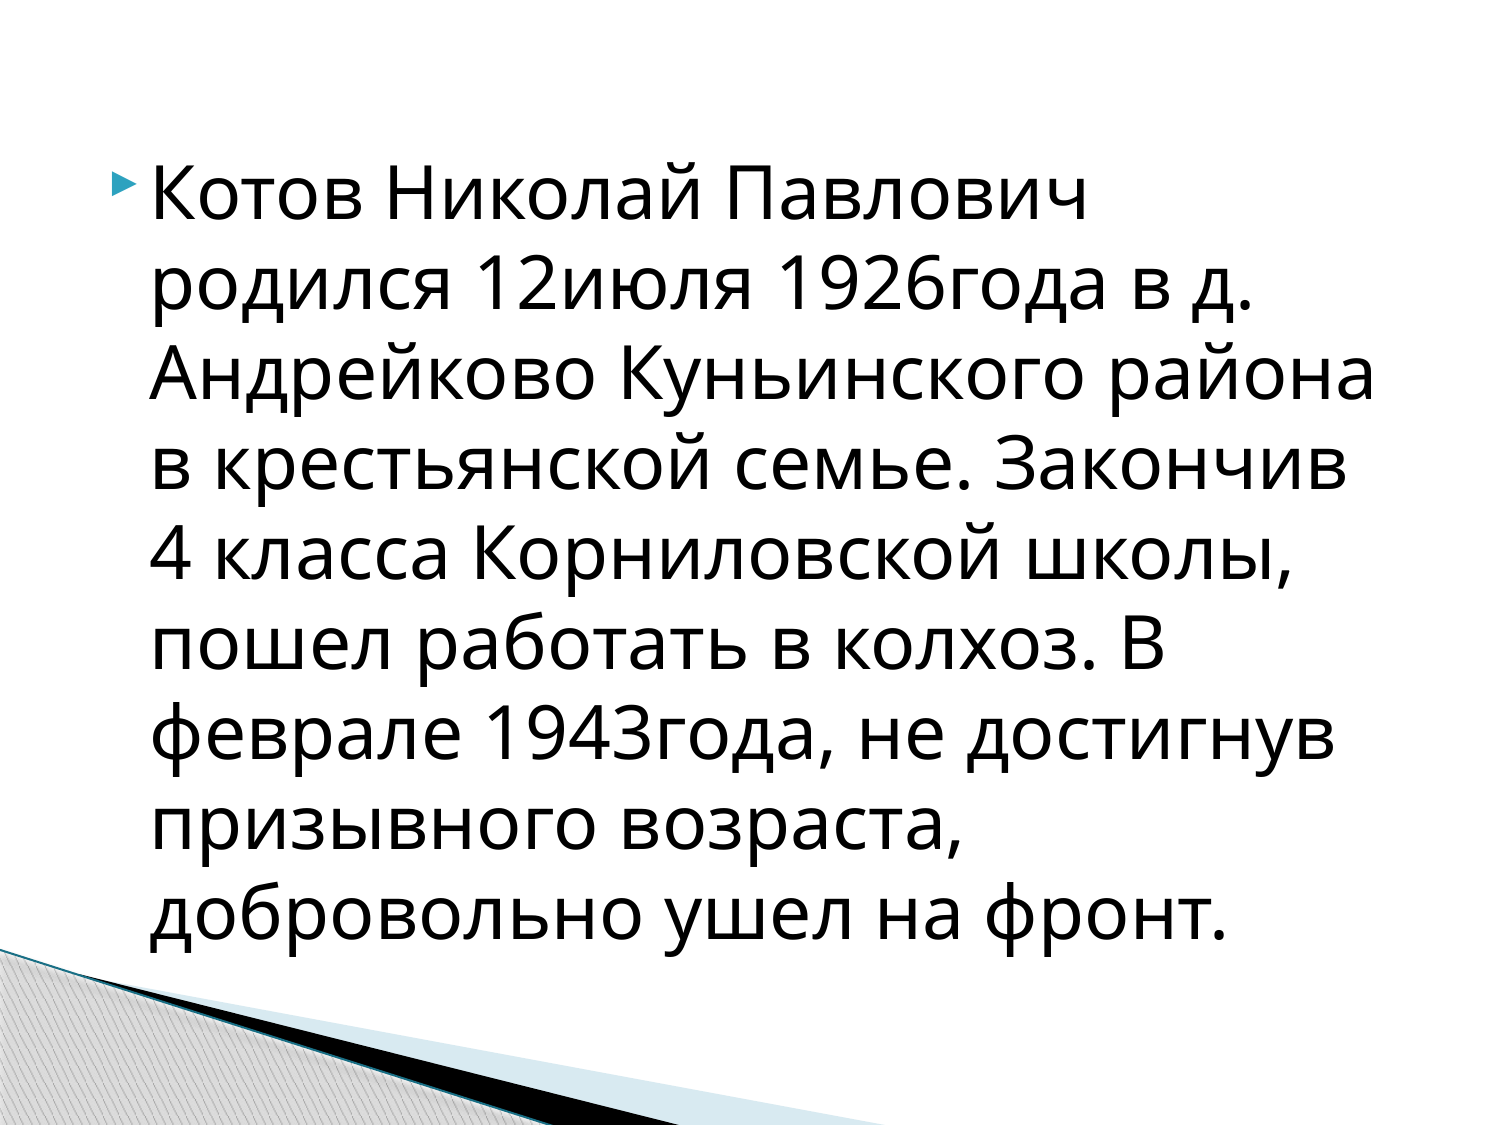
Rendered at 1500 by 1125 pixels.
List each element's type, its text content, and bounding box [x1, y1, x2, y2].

list Котов Николай Павлович родился 12июля 1926года в д. Андрейково Куньинского района в крестьянской семье. Закончив 4 класса Корниловской школы, пошел работать в колхоз. В феврале 1943года, не достигнув призывного возраста, добровольно ушел на фронт. [75, 137, 1425, 986]
